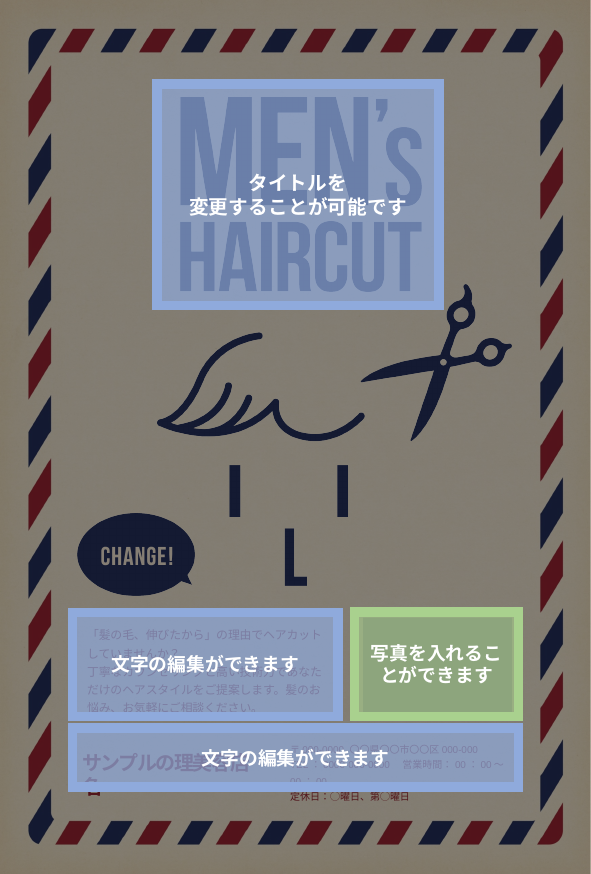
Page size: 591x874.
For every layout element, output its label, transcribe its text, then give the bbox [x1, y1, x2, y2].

text_box タイトルを 変更することが可能です [156, 83, 440, 307]
text_box 文字の編集ができます [71, 727, 519, 788]
text_box 文字の編集ができます [71, 611, 339, 717]
picture [77, 97, 512, 596]
text_box [0, 0, 591, 874]
text_box 写真を入れることができます [353, 611, 519, 717]
